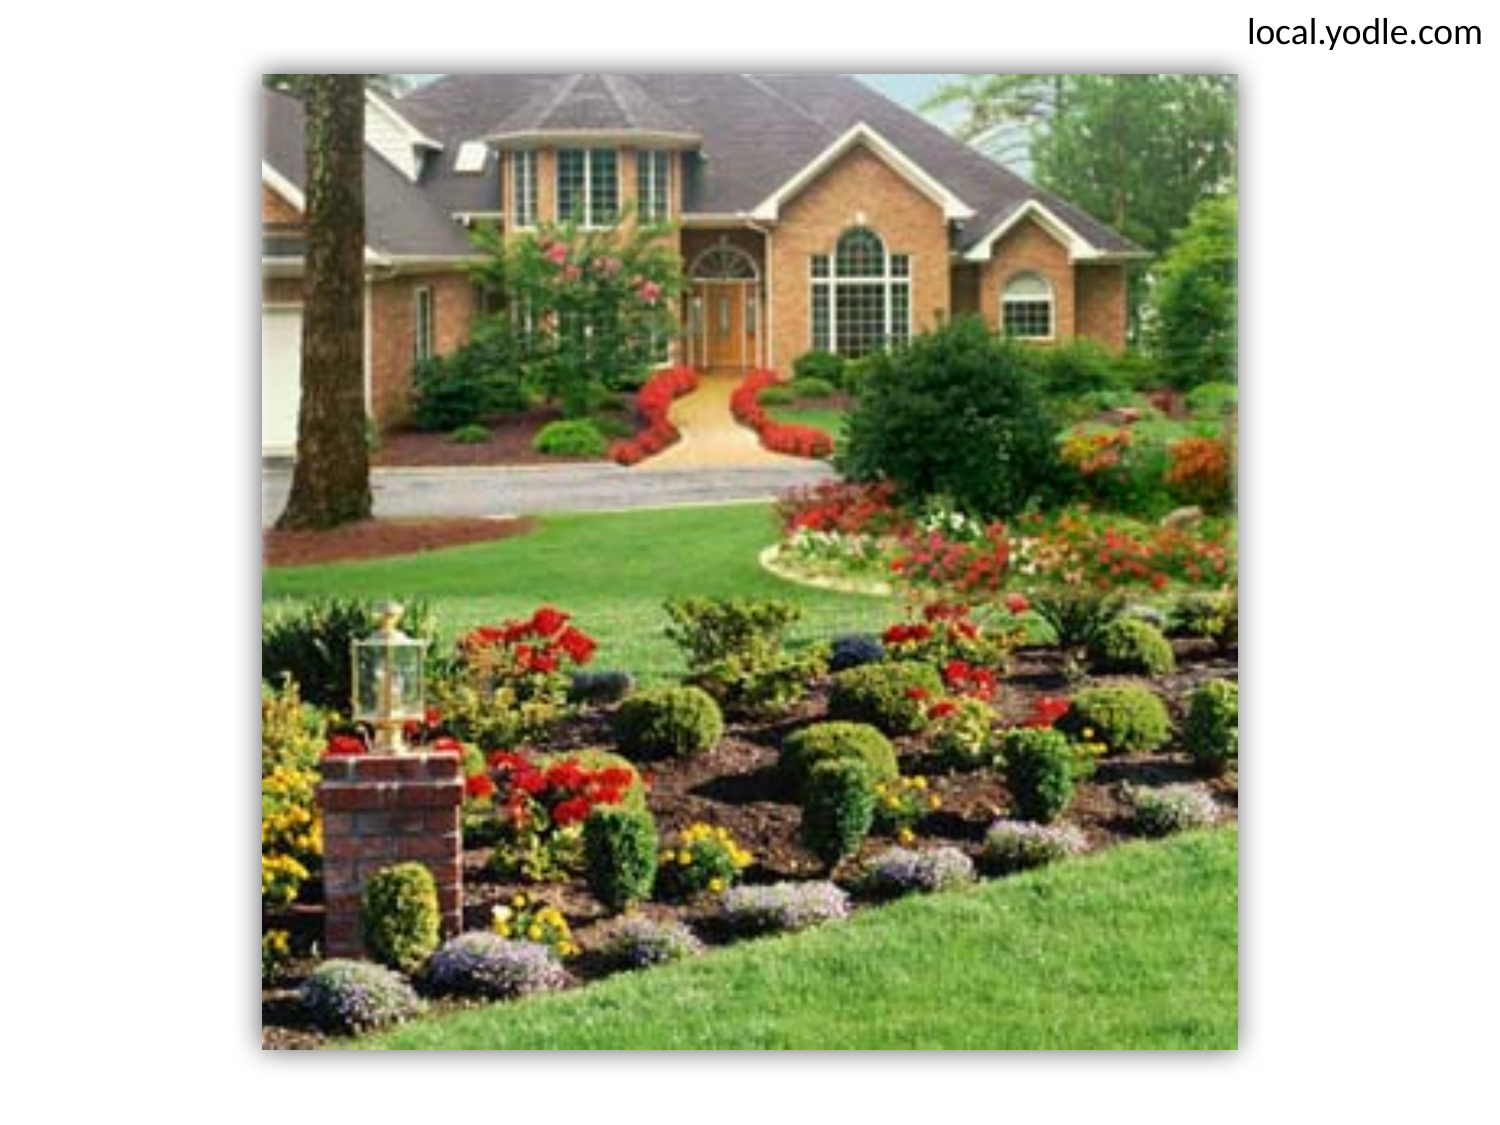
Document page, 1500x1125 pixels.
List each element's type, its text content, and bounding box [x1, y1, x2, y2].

text_box local.yodle.com [1232, 0, 1499, 60]
picture [262, 74, 1238, 1051]
